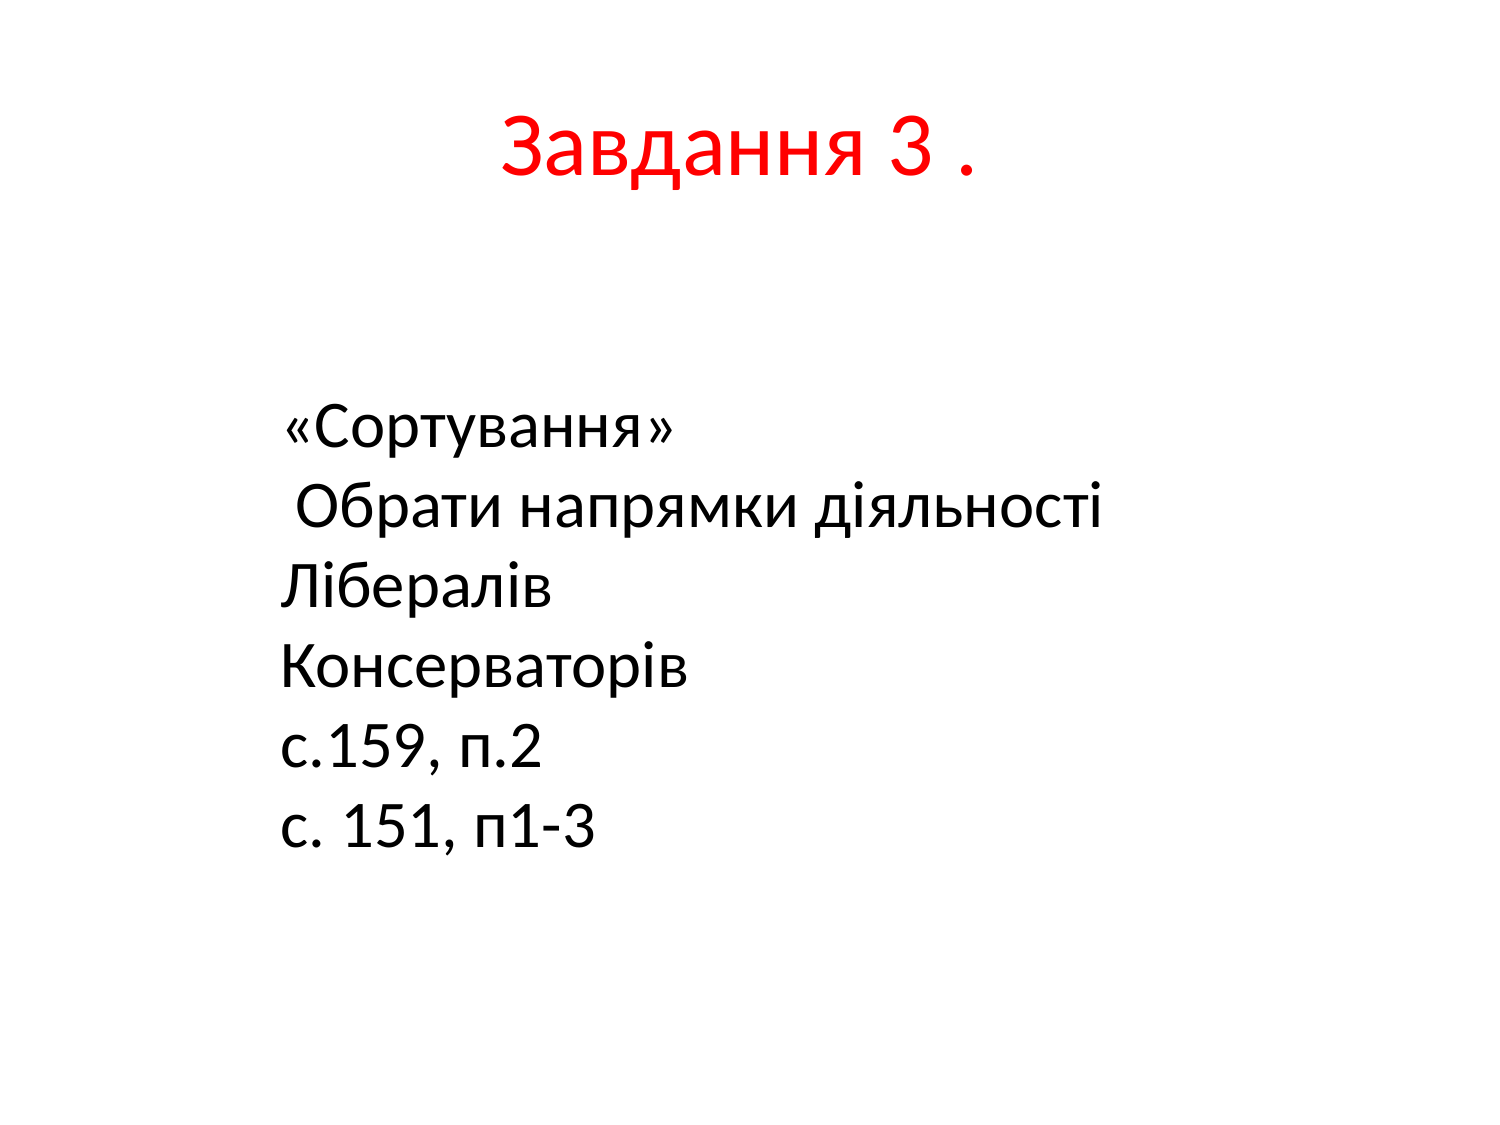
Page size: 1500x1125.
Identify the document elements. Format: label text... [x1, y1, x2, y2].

text_box «Сортування» Обрати напрямки діяльності Лібералів Консерваторів с.159, п.2 с. 151, п1-3 [265, 373, 1125, 868]
title Завдання 3 . [75, 45, 1425, 233]
